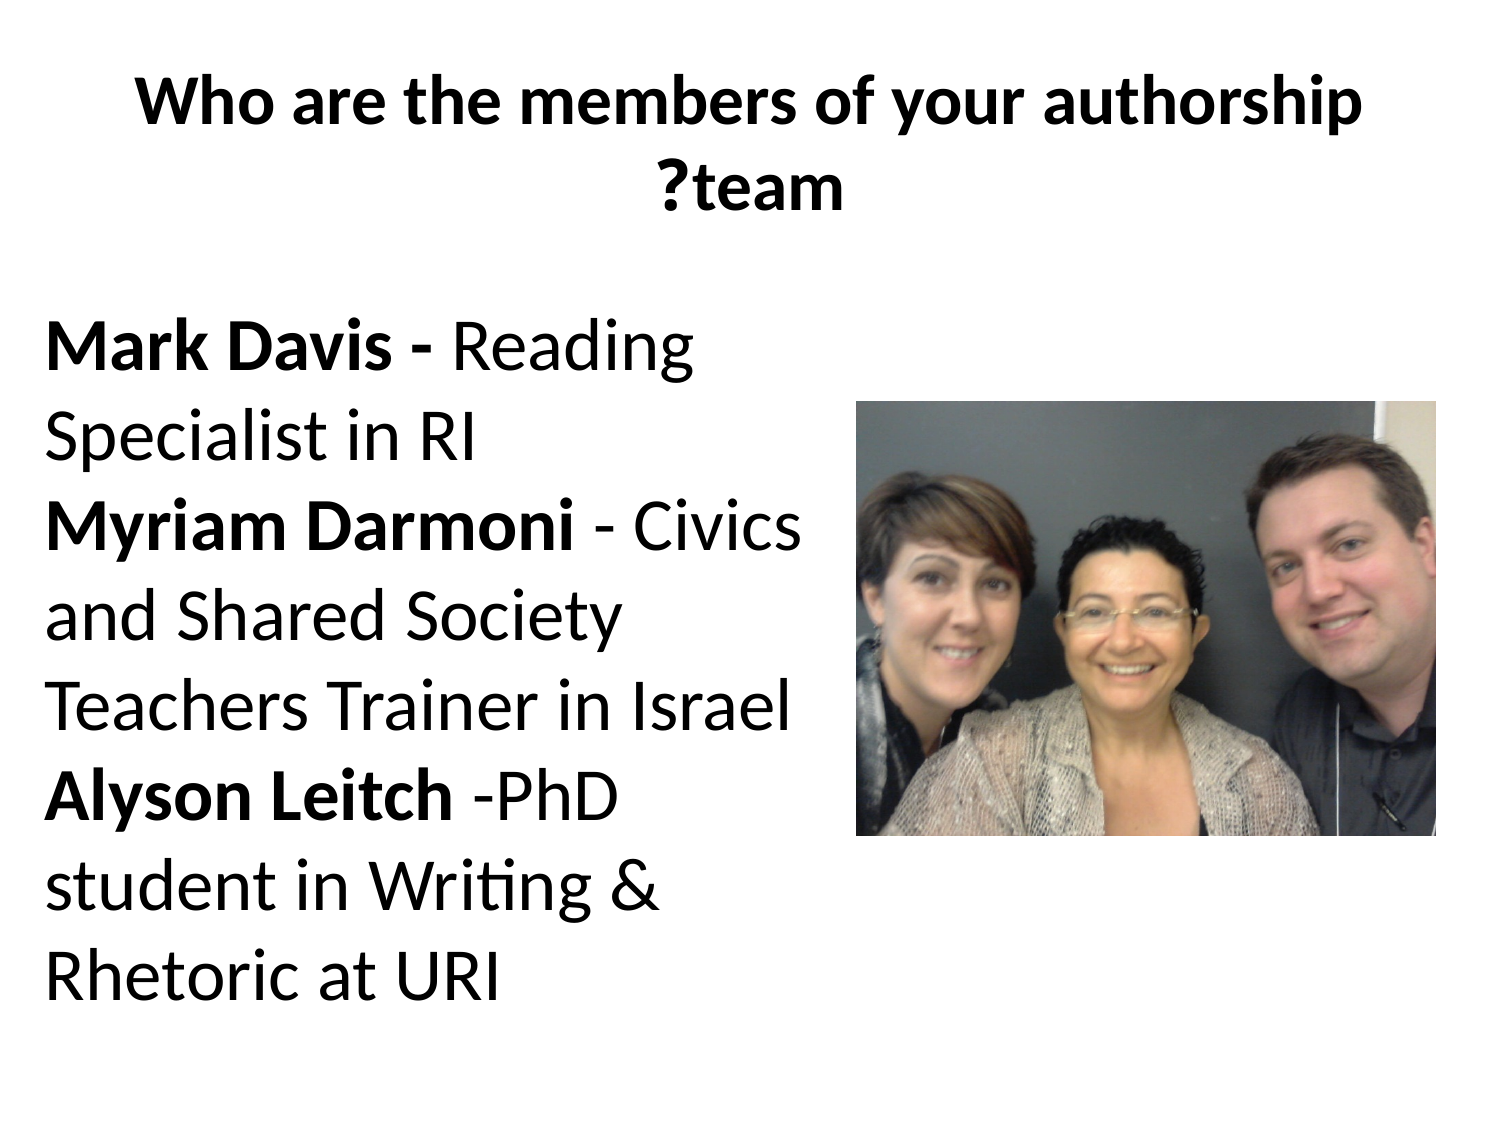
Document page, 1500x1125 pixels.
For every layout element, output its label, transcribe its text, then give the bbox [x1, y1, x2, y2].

picture [856, 401, 1436, 836]
title Who are the members of your authorship team? [75, 45, 1425, 233]
list Mark Davis - Reading Specialist in RI Myriam Darmoni - Civics and Shared Society Teachers Trainer in Israel Alyson Leitch -PhD student in Writing & Rhetoric at URI [29, 208, 833, 1071]
